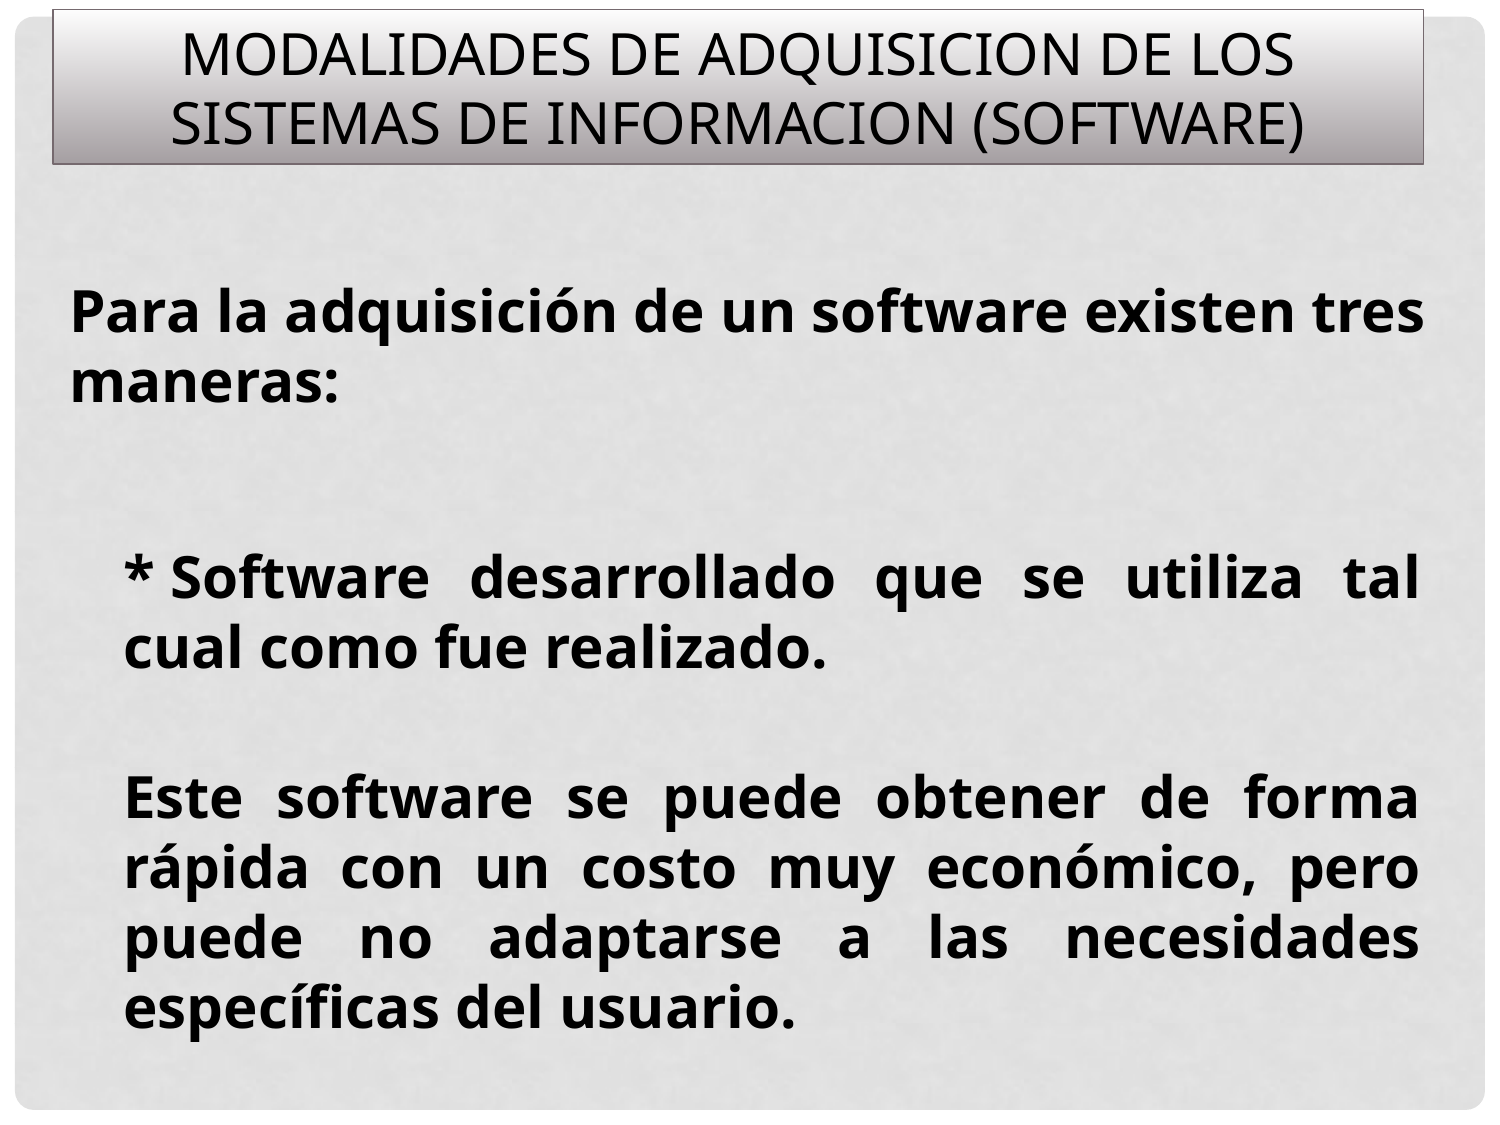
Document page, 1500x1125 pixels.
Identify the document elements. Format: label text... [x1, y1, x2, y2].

text_box * Software desarrollado que se utiliza tal cual como fue realizado. Este software se puede obtener de forma rápida con un costo muy económico, pero puede no adaptarse a las necesidades específicas del usuario. [108, 533, 1436, 1048]
text_box MODALIDADES DE ADQUISICION DE LOS SISTEMAS DE INFORMACION (SOFTWARE) [52, 9, 1424, 165]
text_box Para la adquisición de un software existen tres maneras: [54, 267, 1460, 422]
